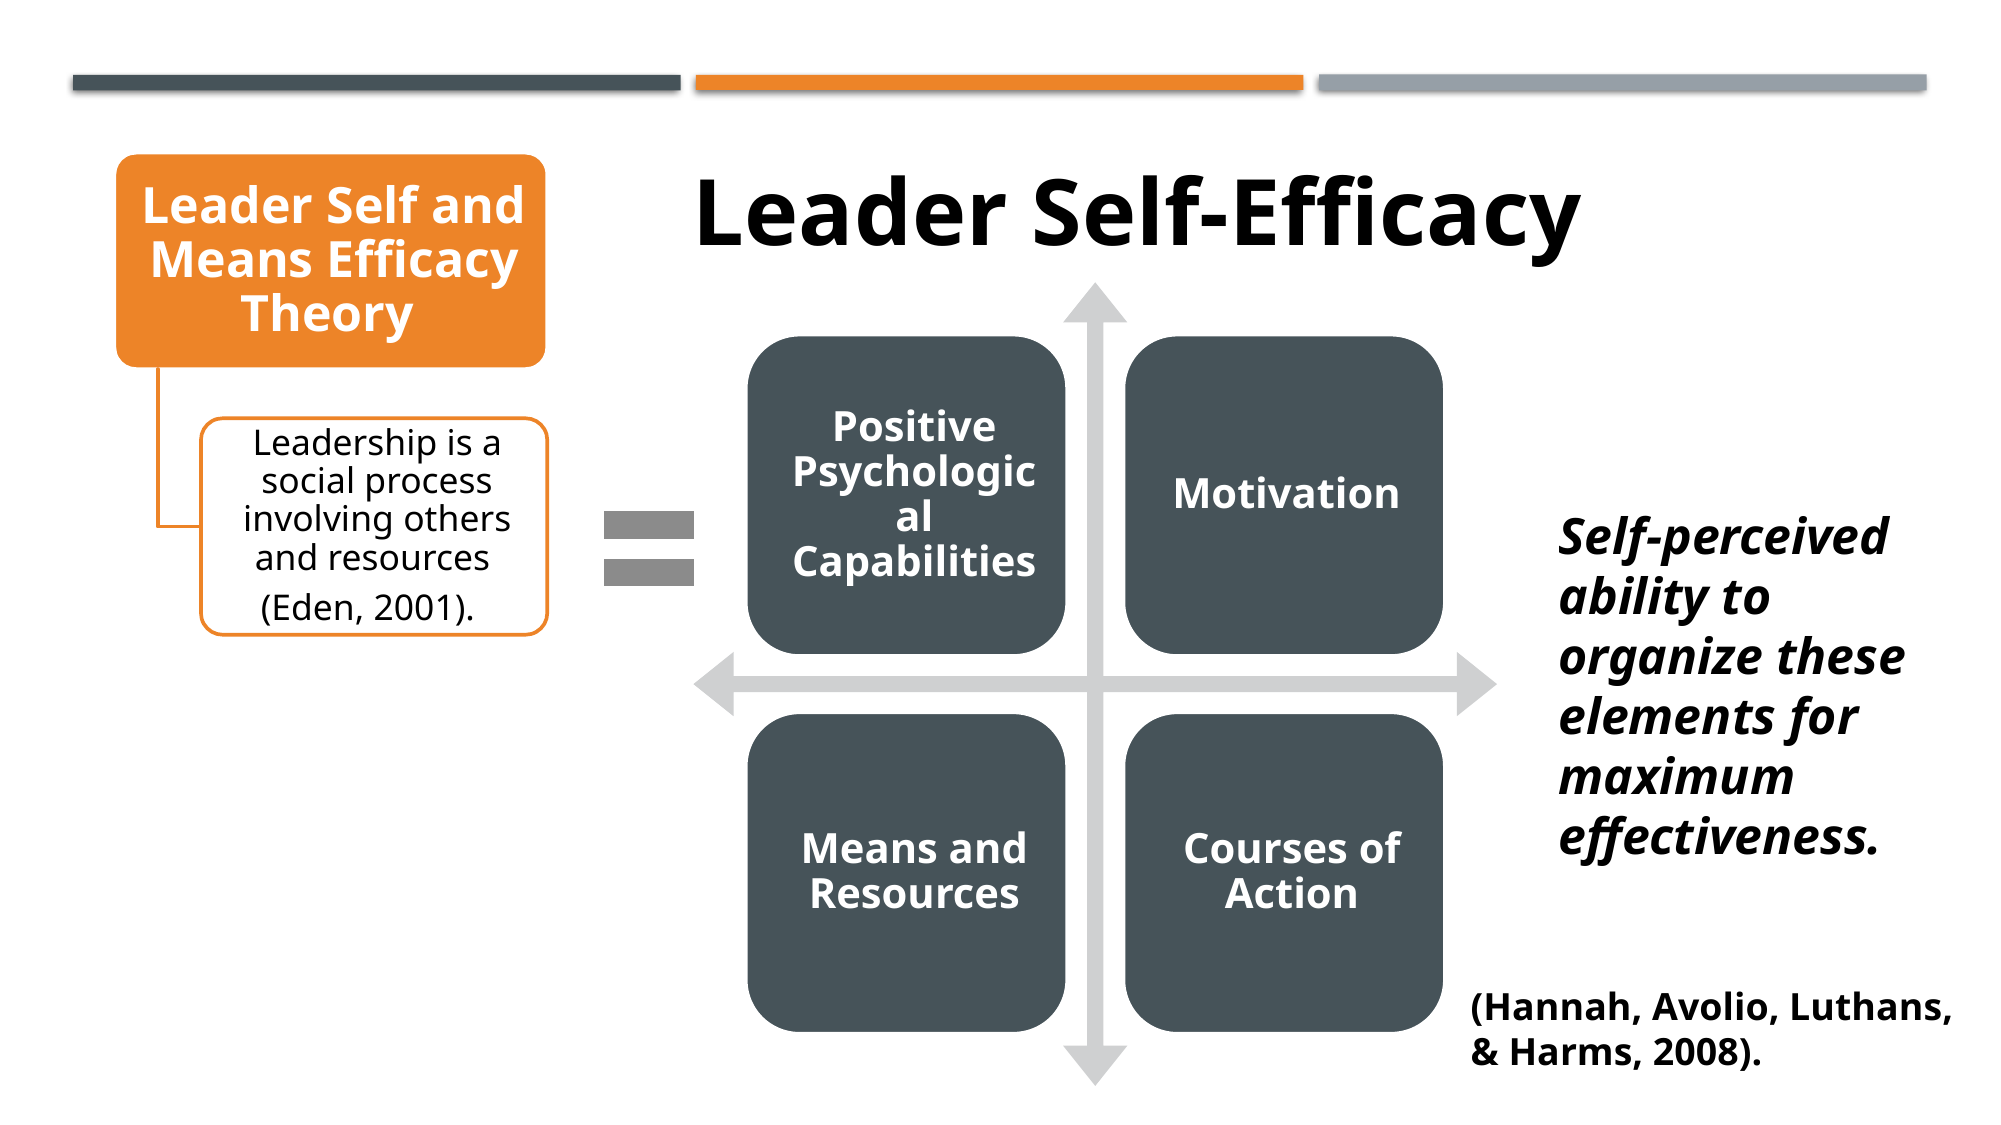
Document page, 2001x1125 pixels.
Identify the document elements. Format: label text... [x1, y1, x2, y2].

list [190, 281, 2000, 1087]
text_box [0, 151, 804, 636]
text_box Leader Self-Efficacy [678, 146, 1661, 271]
